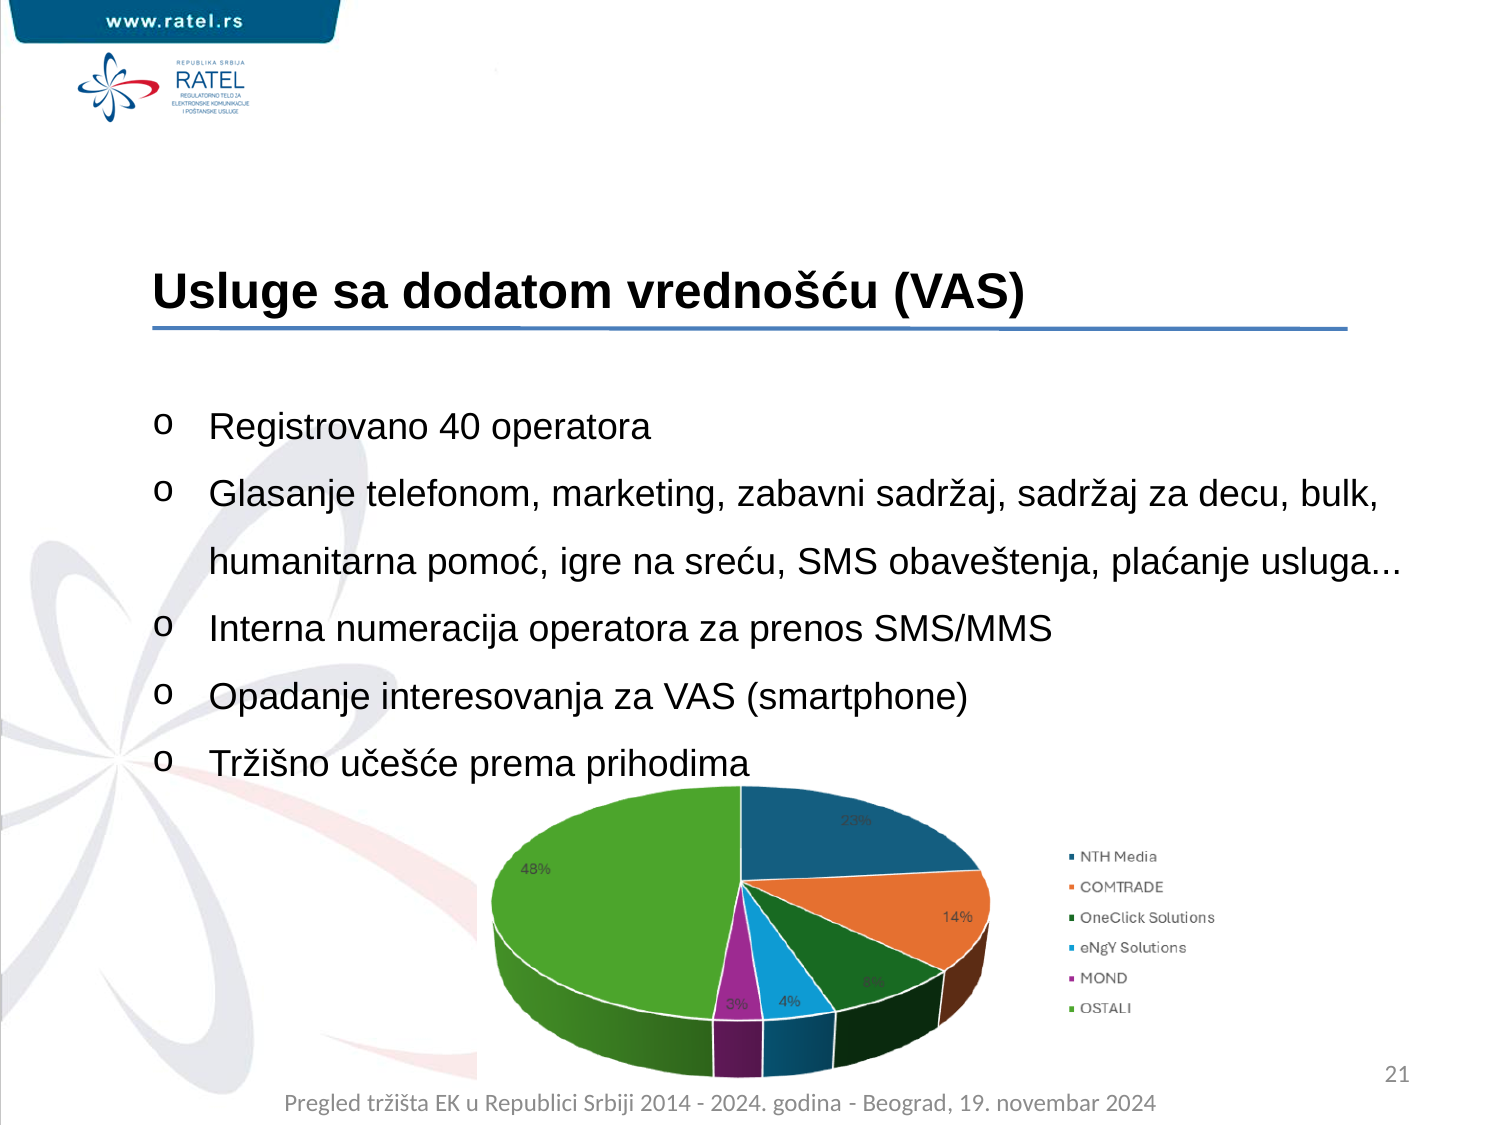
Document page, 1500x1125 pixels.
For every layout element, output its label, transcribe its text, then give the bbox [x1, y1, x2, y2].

picture [224, 18, 230, 27]
picture [124, 18, 138, 27]
picture [0, 0, 1500, 1125]
picture [234, 18, 243, 27]
picture [188, 16, 193, 27]
picture [196, 18, 205, 27]
picture [166, 18, 171, 27]
picture [107, 18, 121, 27]
picture [140, 18, 156, 27]
text_box Usluge sa dodatom vrednošću (VAS) Registrovano 40 operatora Glasanje telefonom, marketing, zabavni sadržaj, sadržaj za decu, bulk, humanitarna pomoć, igre na sreću, SMS obaveštenja, plaćanje usluga... Interna numeracija operatora za prenos SMS/MMS Opadanje interesovanja za VAS (smartphone) Tržišno učešće prema prihodima [137, 257, 1500, 877]
slide_number 21 [1224, 1042, 1425, 1103]
picture [175, 18, 184, 27]
footer Pregled tržišta EK u Republici Srbiji 2014 - 2024. godina - Beograd, 19. novembar 2024 [222, 1078, 1219, 1125]
